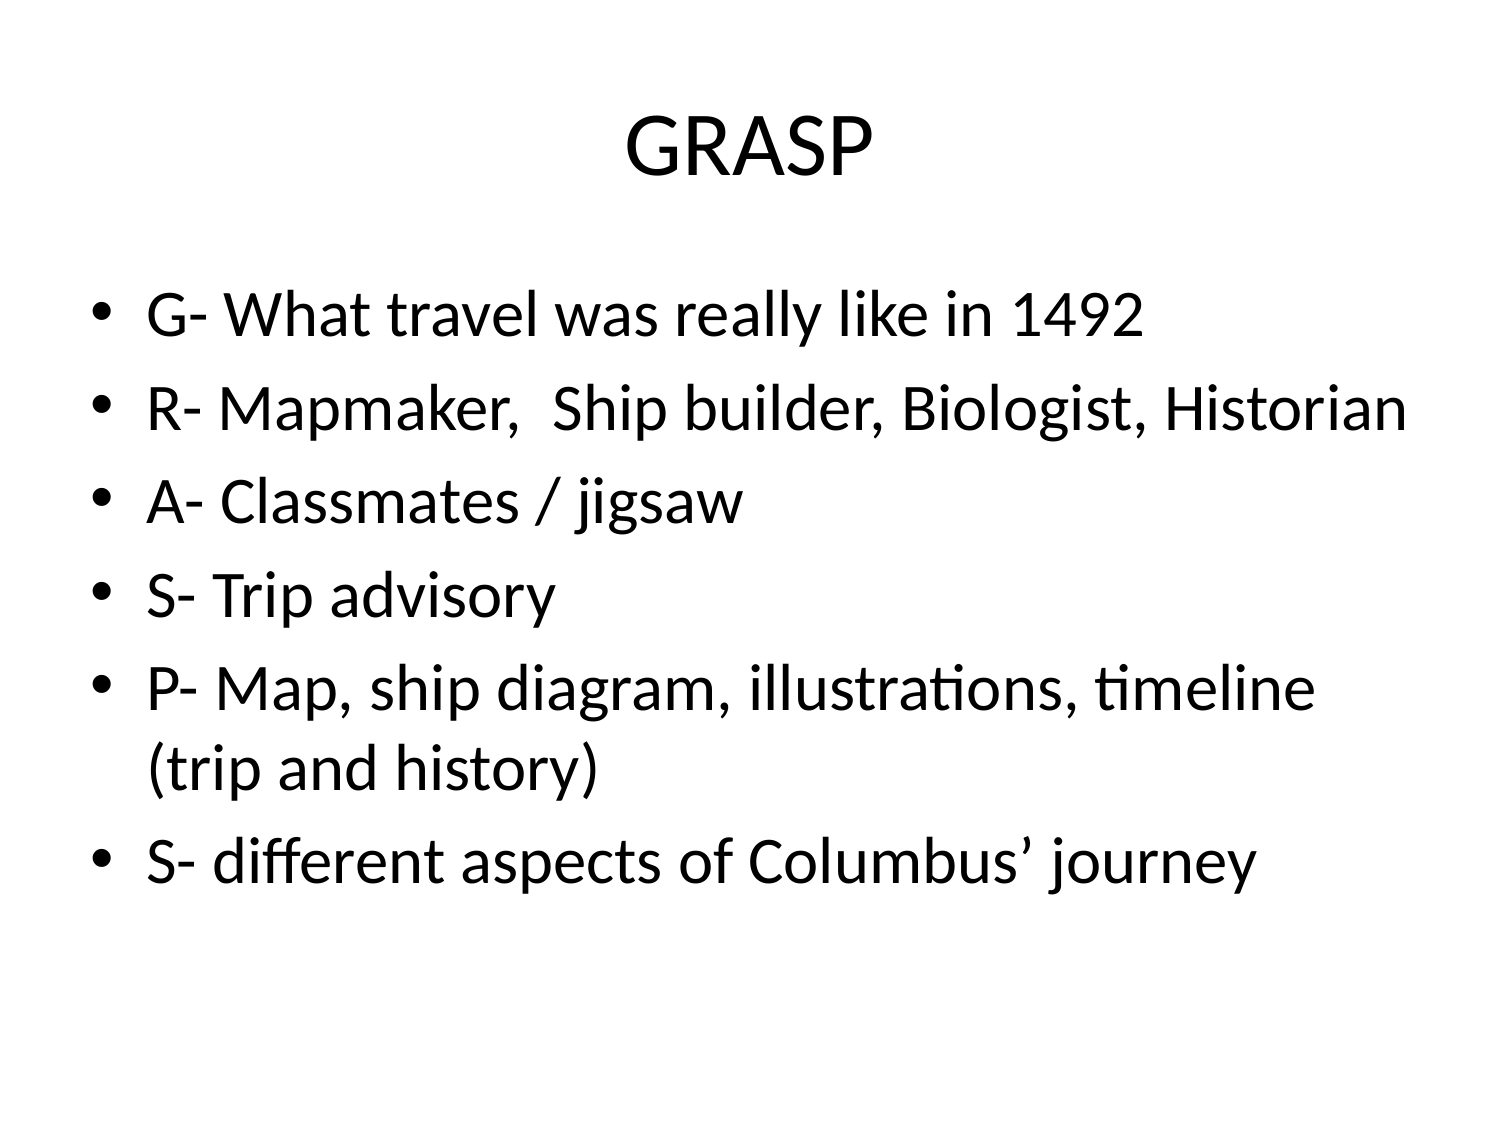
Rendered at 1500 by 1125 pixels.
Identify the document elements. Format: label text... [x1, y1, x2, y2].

title GRASP [75, 45, 1425, 233]
list G- What travel was really like in 1492 R- Mapmaker, Ship builder, Biologist, Historian A- Classmates / jigsaw S- Trip advisory P- Map, ship diagram, illustrations, timeline (trip and history) S- different aspects of Columbus’ journey [75, 262, 1425, 1005]
